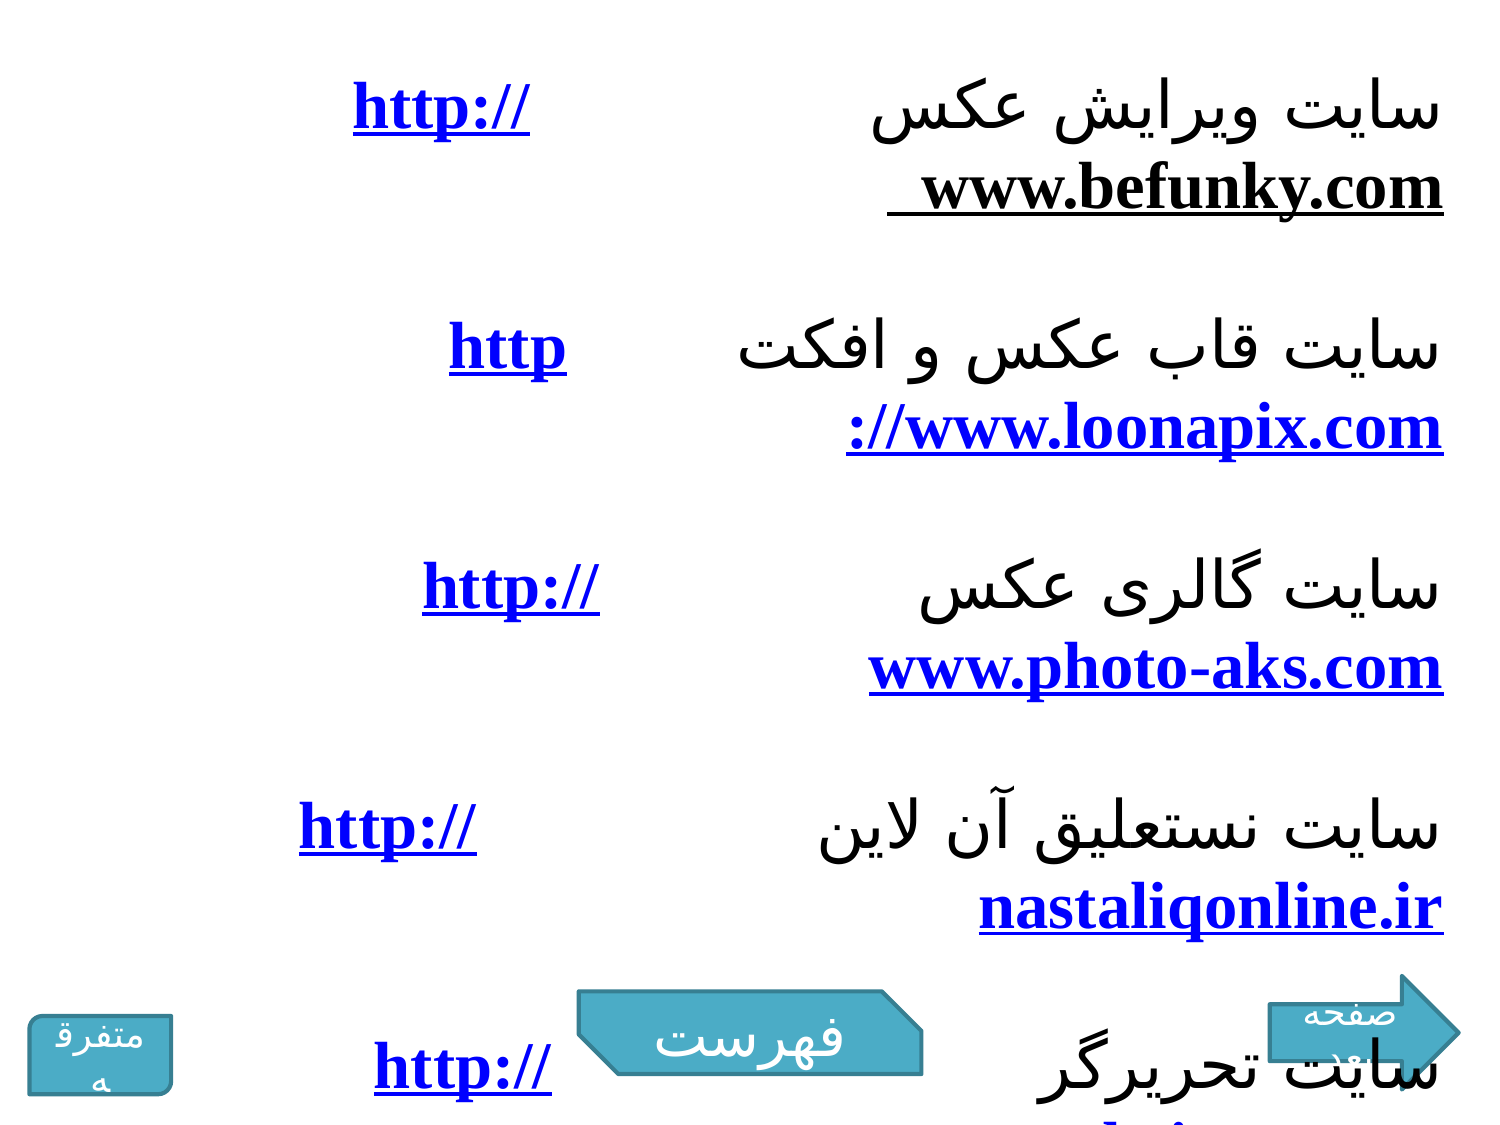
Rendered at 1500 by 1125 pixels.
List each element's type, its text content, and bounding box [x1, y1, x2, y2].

text_box متفرقه [27, 1013, 53, 1097]
text_box سایت ویرایش عکس http://www.befunky.com سایت قاب عکس و افکت http://www.loonapix.com سایت گالری عکس http://www.photo-aks.com سایت نستعلیق آن لاین http://nastaliqonline.ir سایت تحریرگر http://www.tahrirgar.com [53, 54, 1459, 1125]
